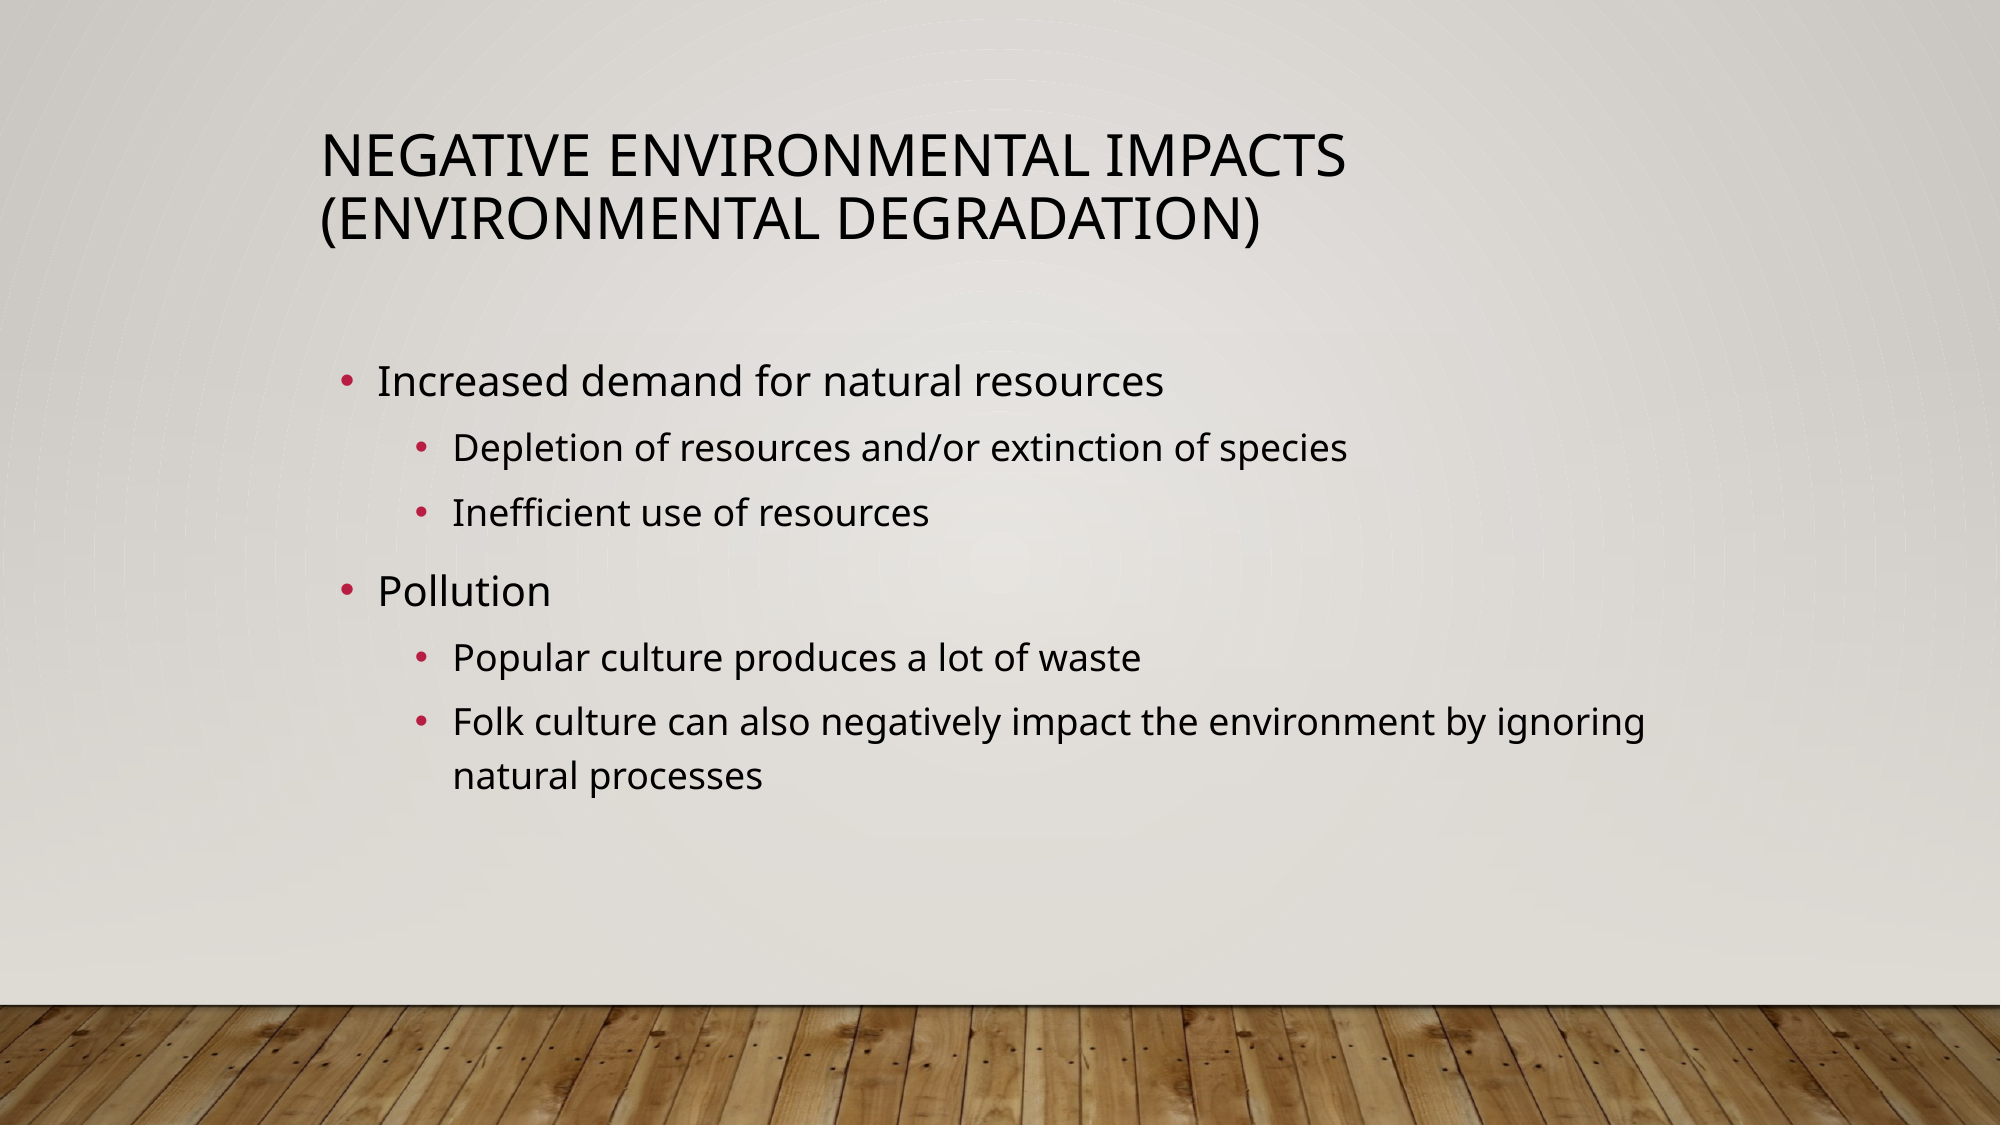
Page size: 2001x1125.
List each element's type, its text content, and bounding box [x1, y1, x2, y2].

title Negative Environmental Impacts (Environmental Degradation) [305, 72, 1750, 260]
list Increased demand for natural resources Depletion of resources and/or extinction of species Inefficient use of resources Pollution Popular culture produces a lot of waste Folk culture can also negatively impact the environment by ignoring natural processes [324, 337, 1675, 855]
picture [0, 1005, 2000, 1125]
